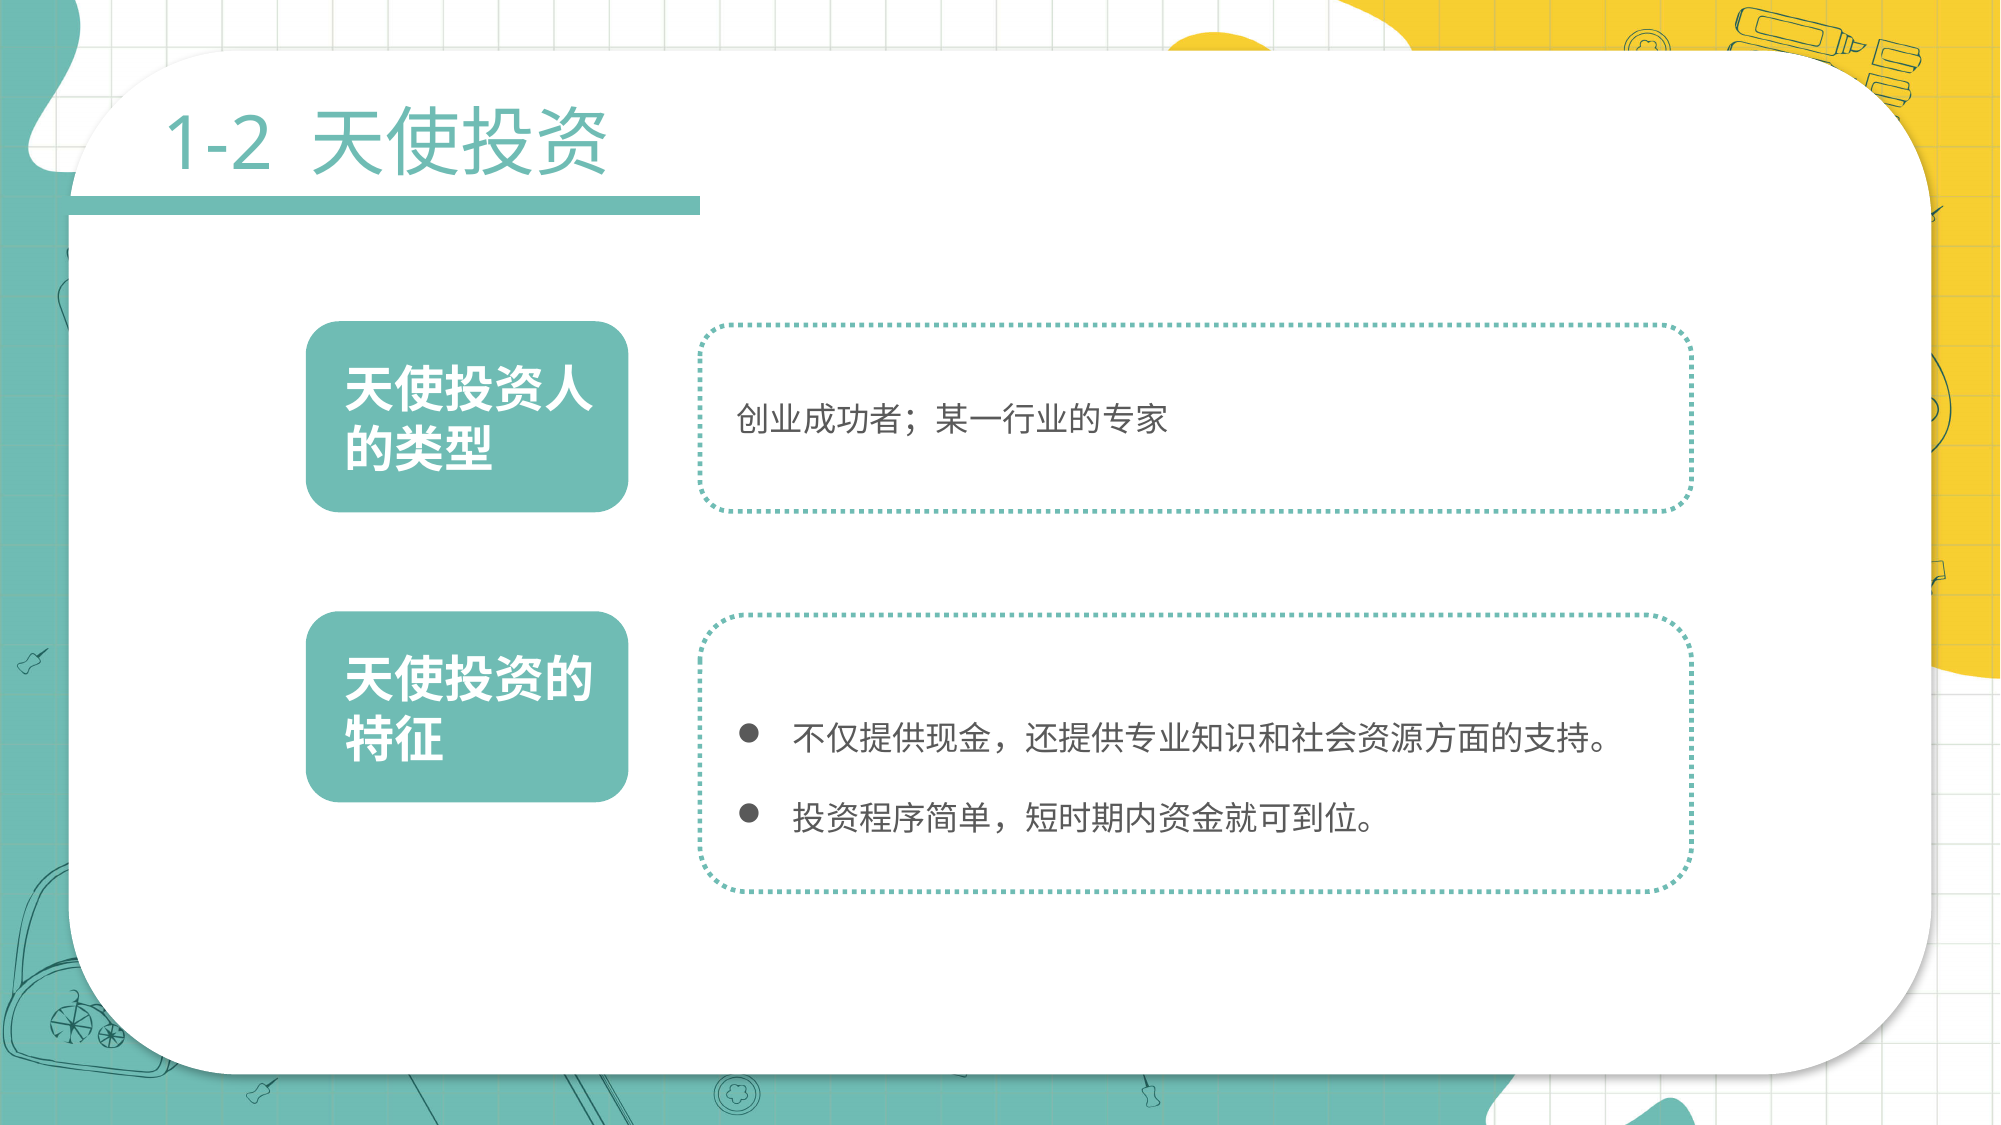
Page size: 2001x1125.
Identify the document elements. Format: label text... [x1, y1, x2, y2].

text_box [308, 613, 1692, 892]
text_box [67, 49, 1933, 1076]
text_box 1-2 天使投资 [148, 87, 792, 192]
text_box [62, 196, 700, 215]
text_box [308, 323, 1692, 512]
picture [0, 0, 2001, 1125]
